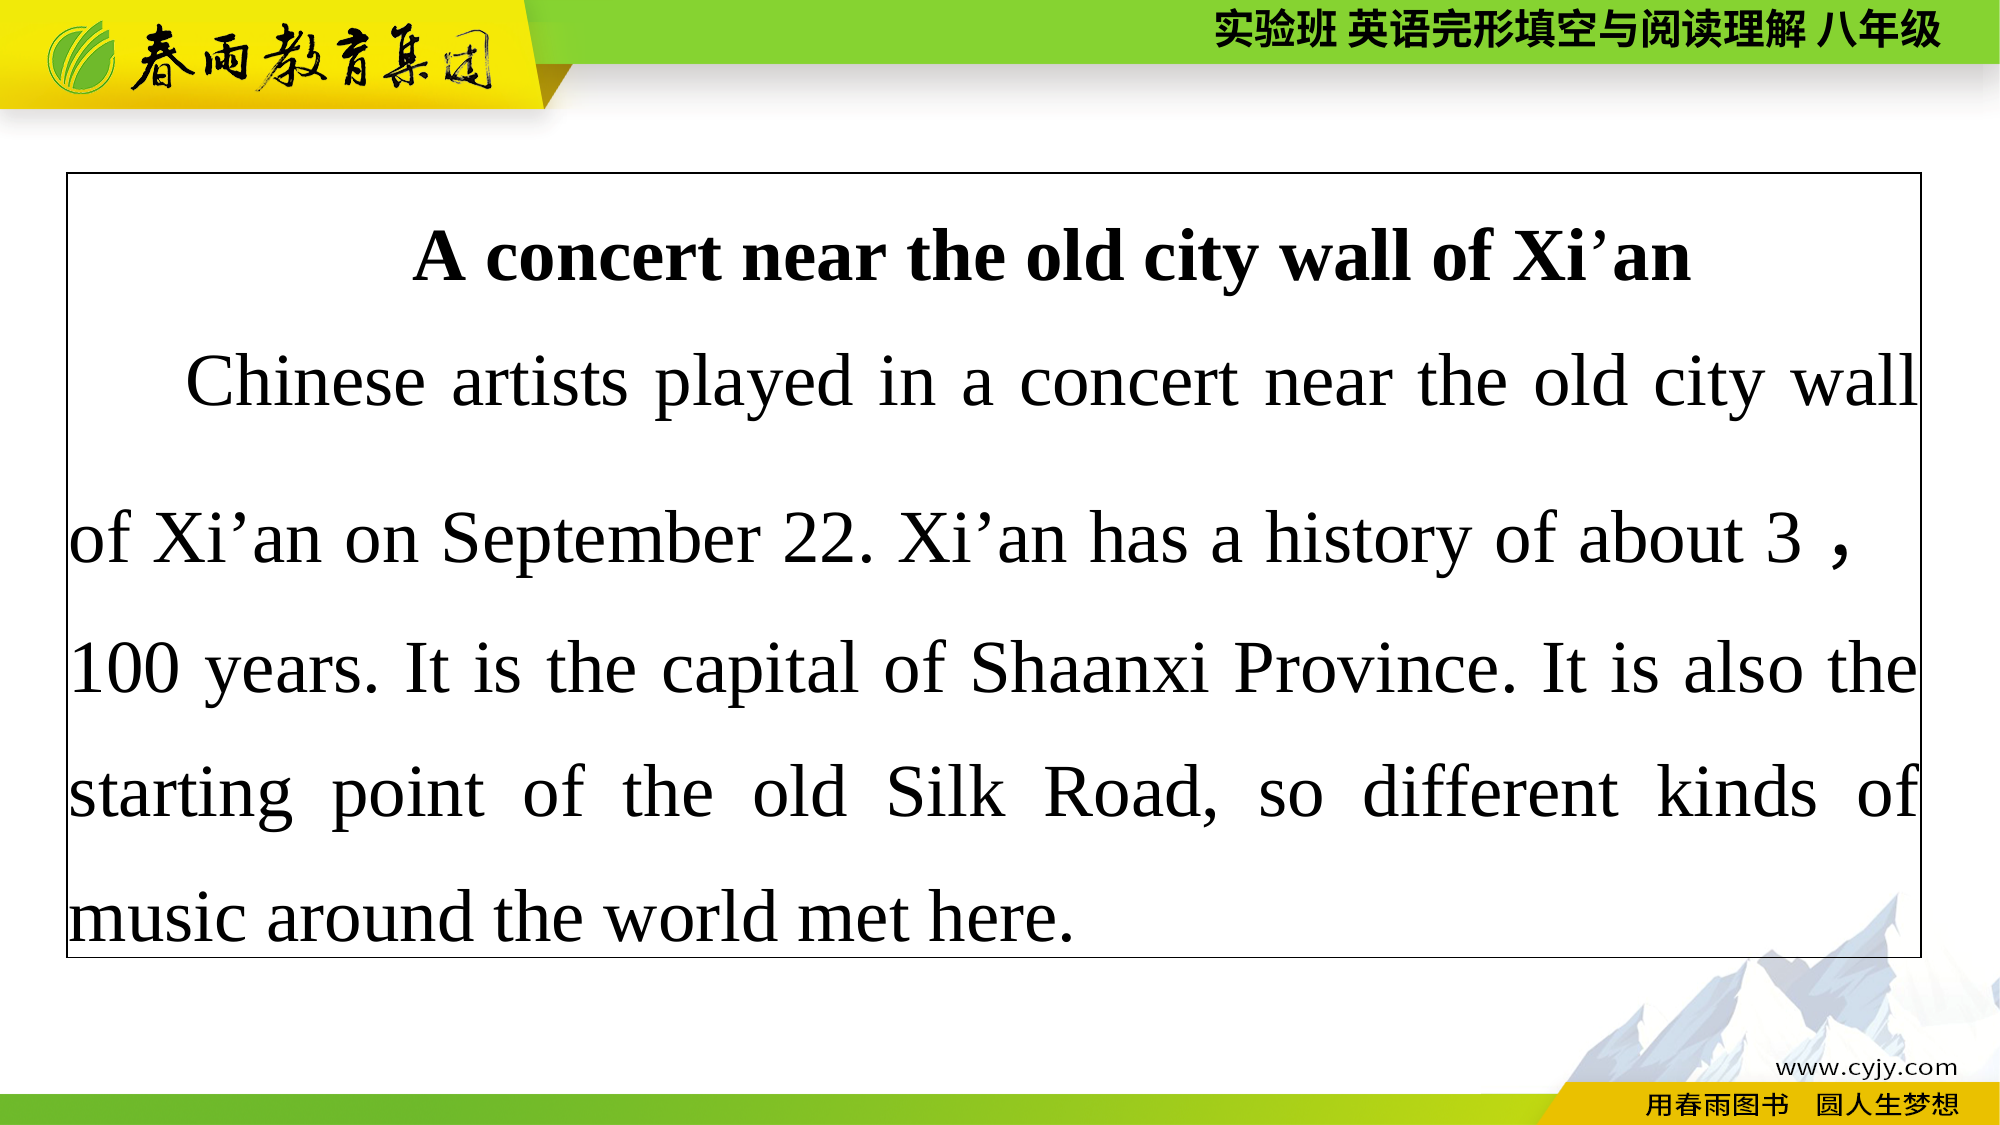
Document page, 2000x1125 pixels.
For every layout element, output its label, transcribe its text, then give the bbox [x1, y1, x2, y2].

picture [0, 0, 2000, 1125]
table_header A concert near the old city wall of Xi’an Chinese artists played in a concert near the old city wall of Xi’an on September 22. Xi’an has a history of about 3，100 years. It is the capital of Shaanxi Province. It is also the starting point of the old Silk Road, so different kinds of music around the world met here. [68, 174, 1920, 957]
